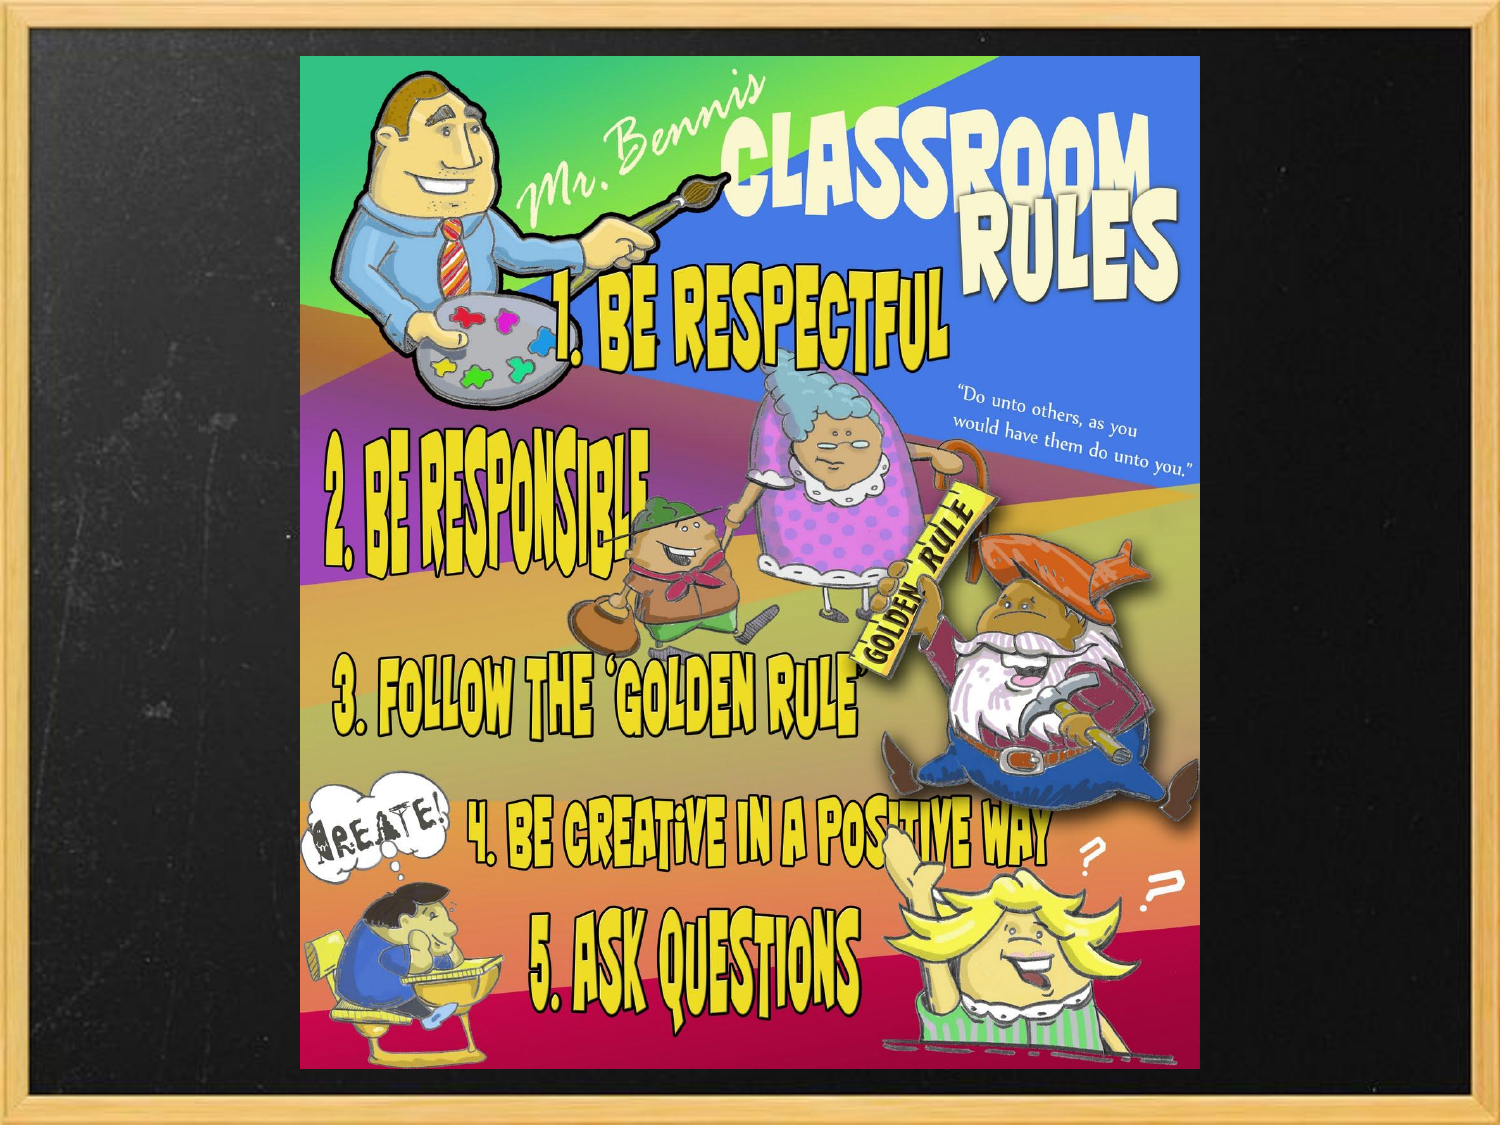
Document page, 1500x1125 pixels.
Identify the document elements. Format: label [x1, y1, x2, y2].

text_box [300, 56, 1200, 1069]
picture [0, 0, 1500, 1125]
